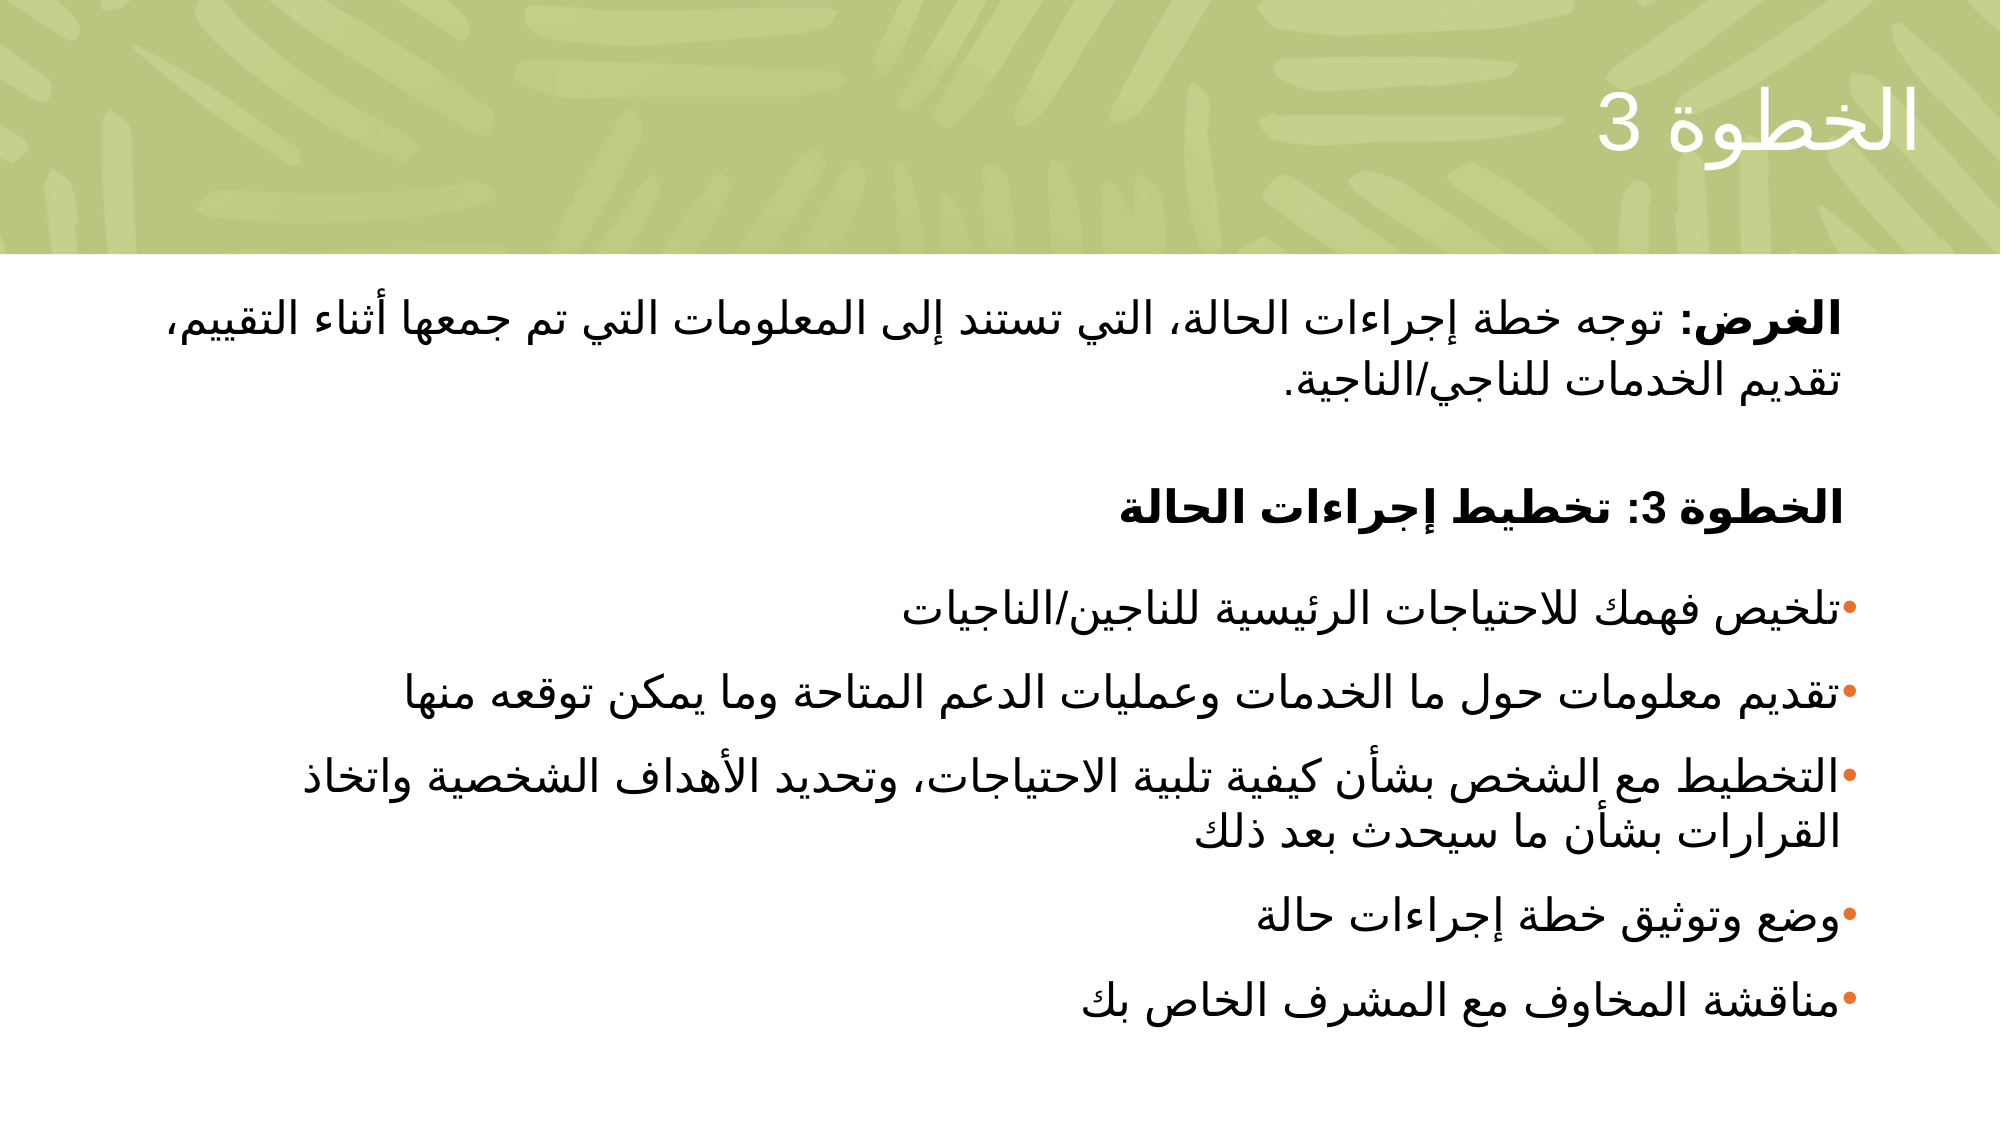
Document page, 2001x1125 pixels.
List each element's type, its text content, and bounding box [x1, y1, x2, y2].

title الخطوة 3 [61, 33, 1938, 220]
picture [0, 0, 2000, 1125]
list الغرض: توجه خطة إجراءات الحالة، التي تستند إلى المعلومات التي تم جمعها أثناء التقييم، تقديم الخدمات للناجي/الناجية. الخطوة 3: تخطيط إجراءات الحالة تلخيص فهمك للاحتياجات الرئيسية للناجين/الناجيات تقديم معلومات حول ما الخدمات وعمليات الدعم المتاحة وما يمكن توقعه منها التخطيط مع الشخص بشأن كيفية تلبية الاحتياجات، وتحديد الأهداف الشخصية واتخاذ القرارات بشأن ما سيحدث بعد ذلك وضع وتوثيق خطة إجراءات حالة مناقشة المخاوف مع المشرف الخاص بك [151, 275, 1866, 937]
